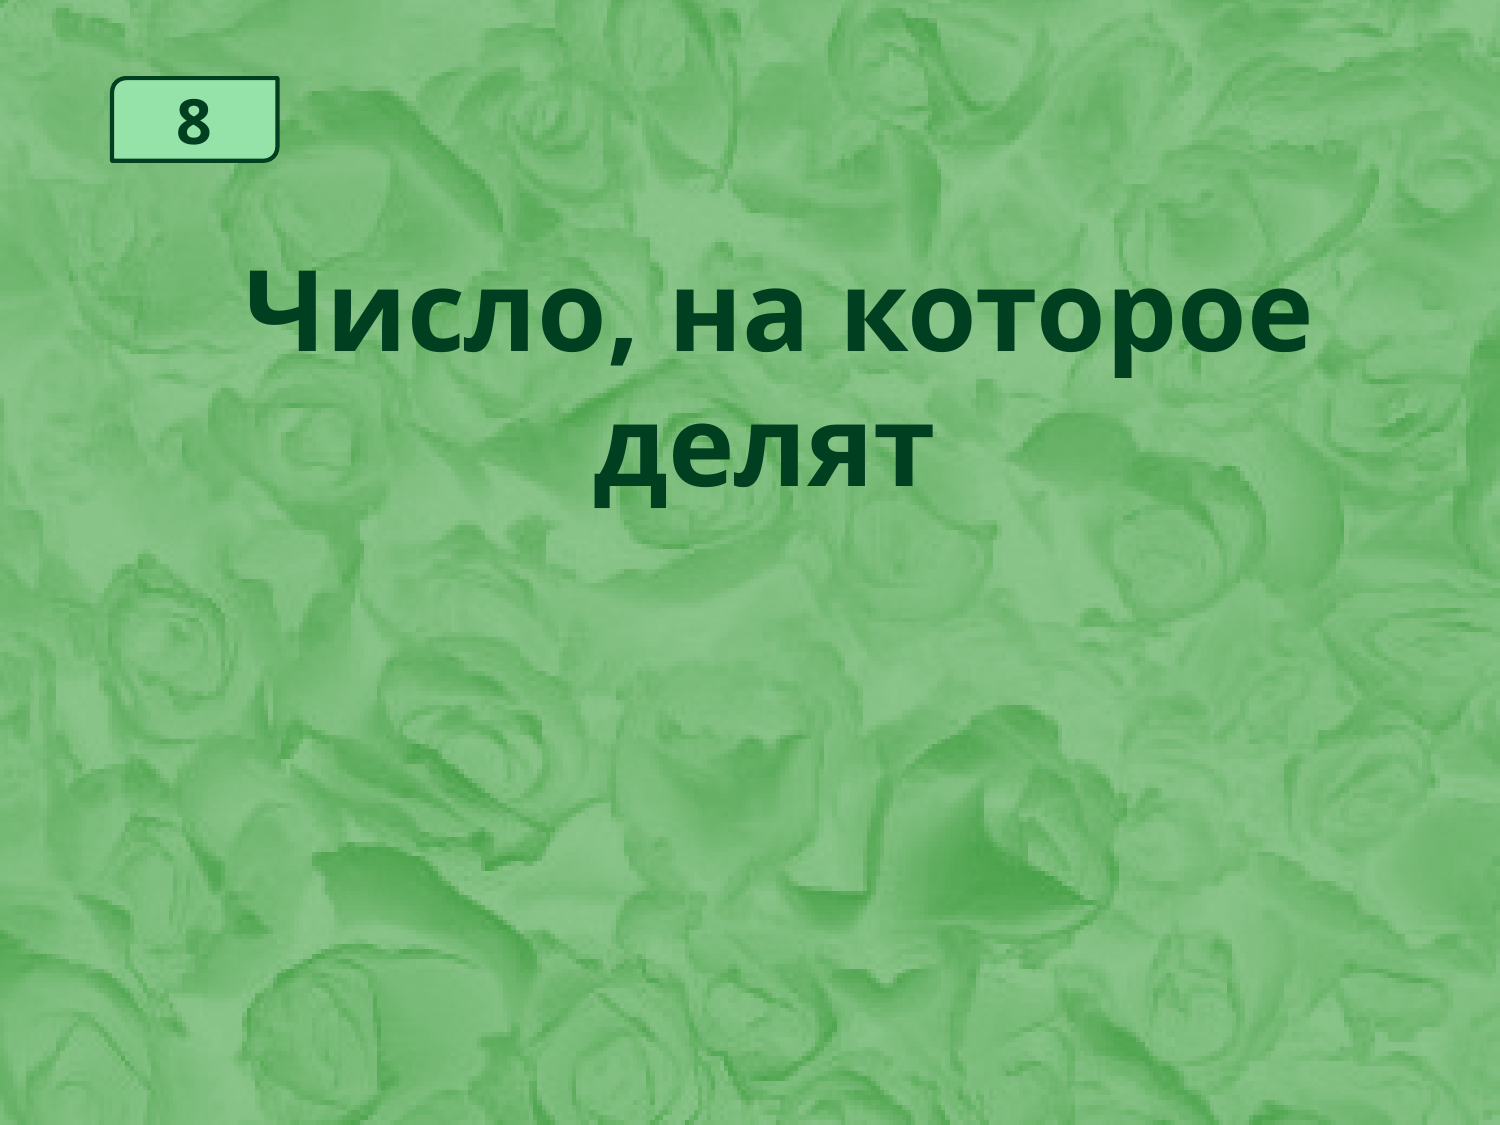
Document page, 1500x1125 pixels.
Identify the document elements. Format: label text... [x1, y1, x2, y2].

text_box 8 [109, 76, 280, 163]
text_box Число, на которое делят [135, 231, 1424, 517]
